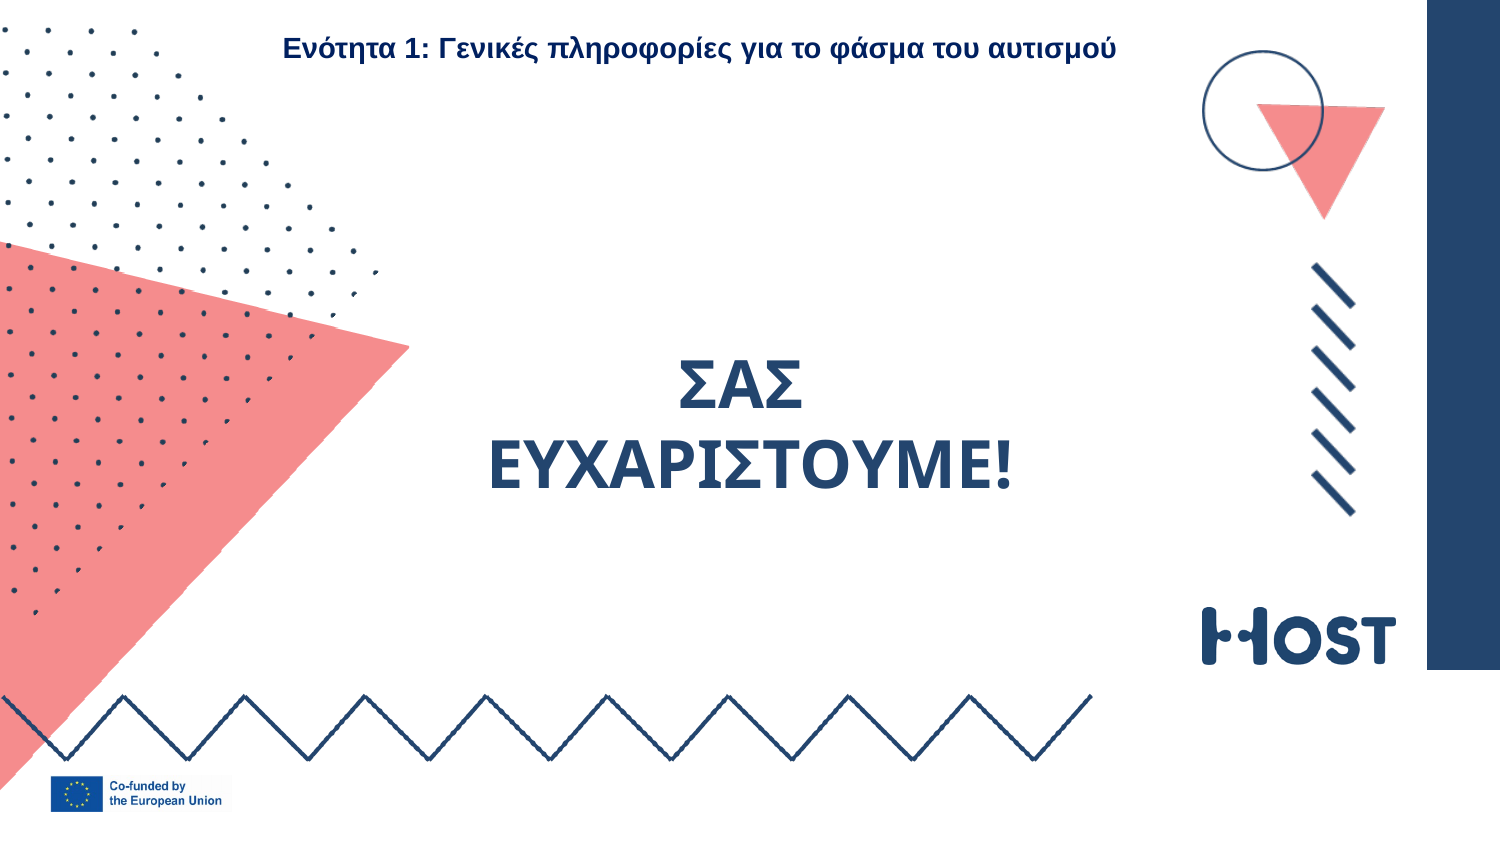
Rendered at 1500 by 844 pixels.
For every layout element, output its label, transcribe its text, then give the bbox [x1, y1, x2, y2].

picture [1427, 0, 1500, 670]
text_box Ενότητα 1: Γενικές πληροφορίες για το φάσμα του αυτισμού [267, 10, 1135, 68]
picture [0, 23, 1093, 844]
text_box ΣΑΣ ΕΥΧΑΡΙΣΤΟΥΜΕ! [285, 327, 1215, 517]
picture [1310, 261, 1357, 519]
picture [1202, 50, 1385, 220]
picture [1202, 607, 1396, 665]
